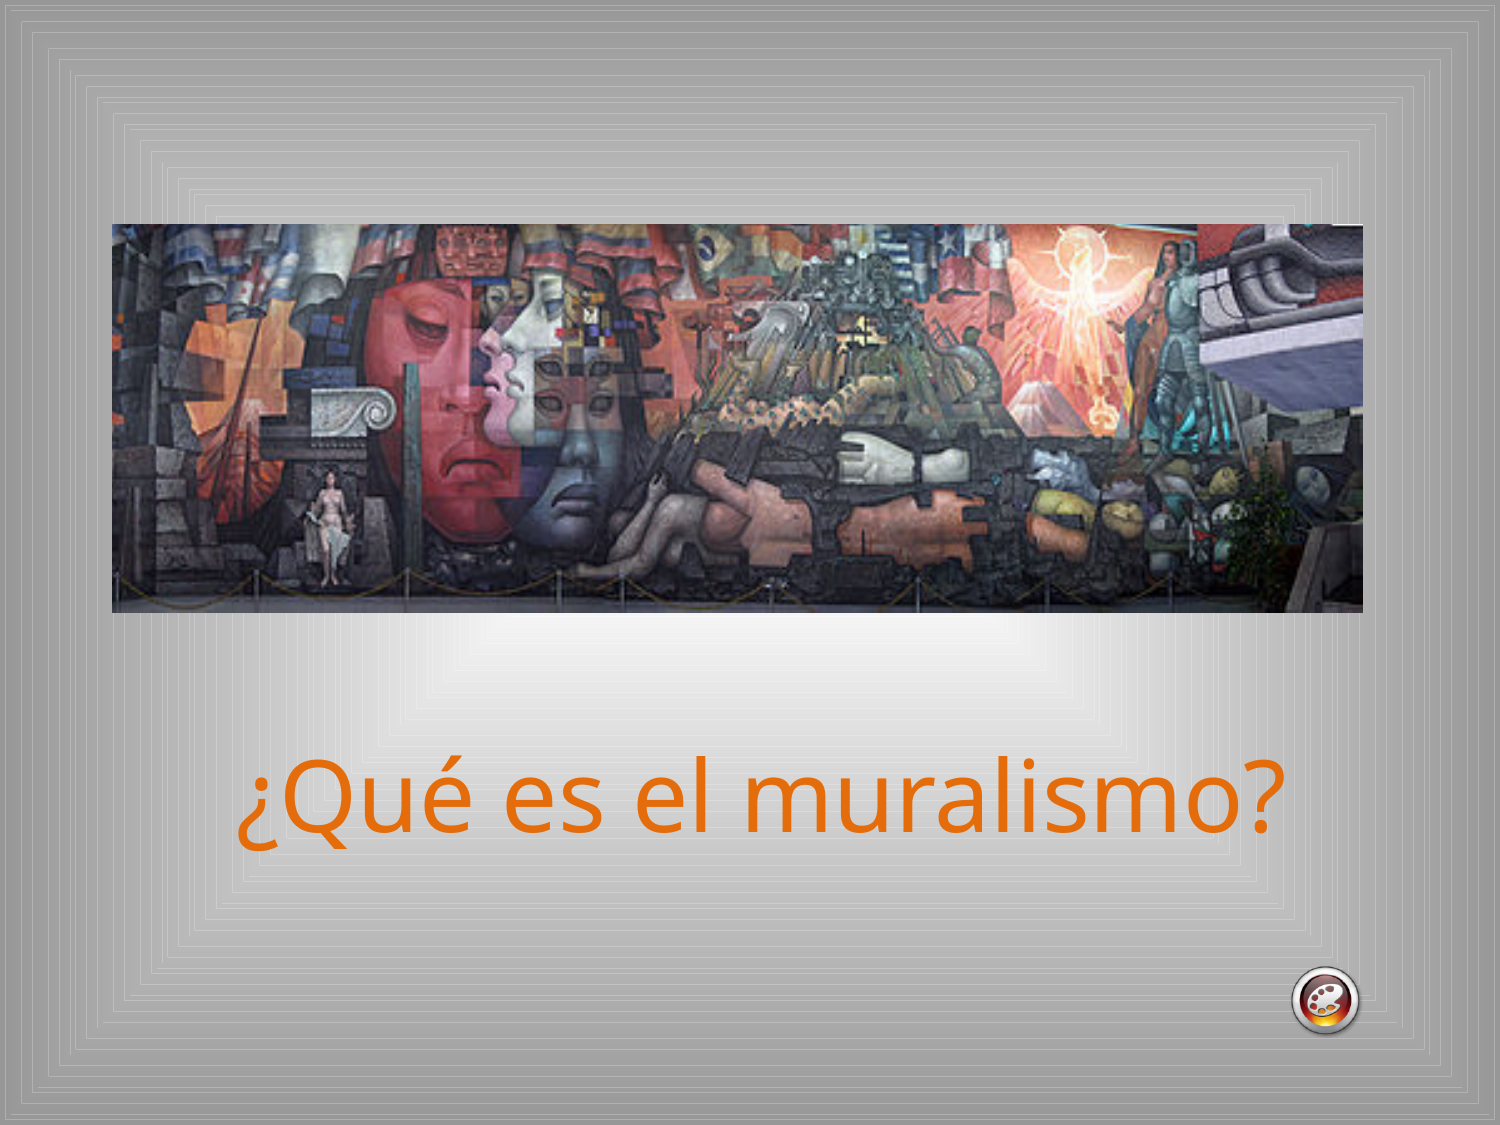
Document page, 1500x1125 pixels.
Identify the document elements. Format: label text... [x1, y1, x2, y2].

picture [1287, 962, 1363, 1038]
picture [112, 224, 1363, 613]
subtitle ¿Qué es el muralismo? [137, 725, 1388, 863]
